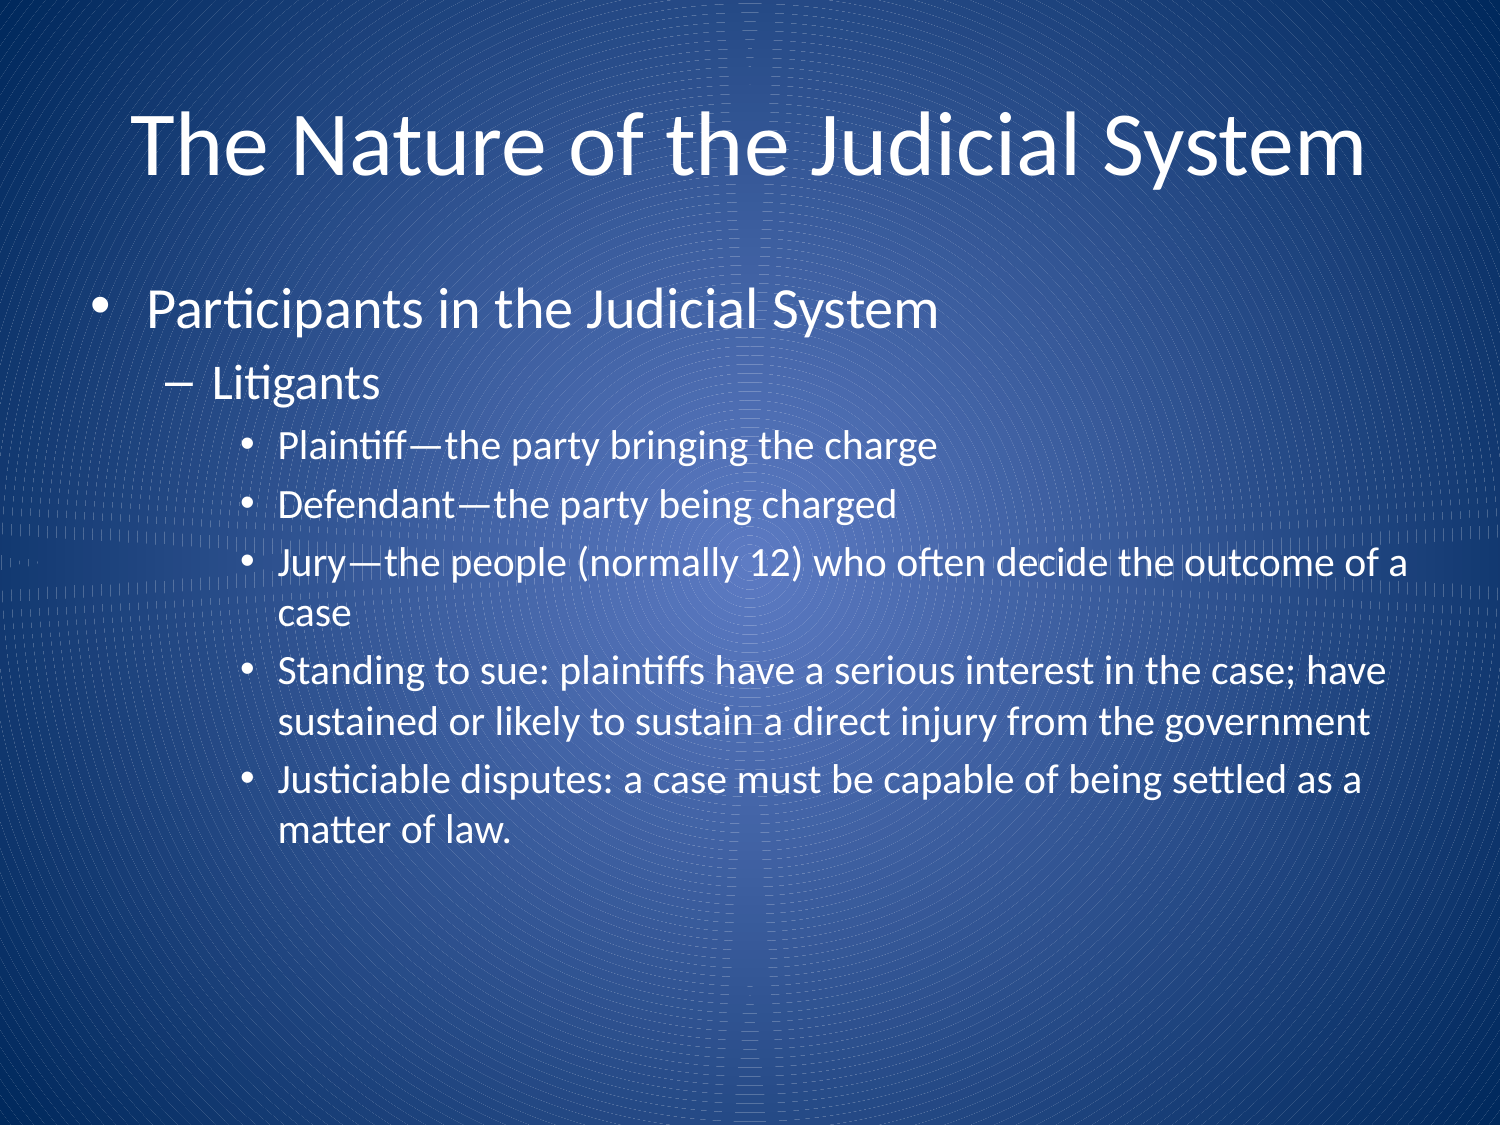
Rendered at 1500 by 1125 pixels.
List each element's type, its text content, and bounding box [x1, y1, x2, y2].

title The Nature of the Judicial System [75, 45, 1425, 233]
list Participants in the Judicial System Litigants Plaintiff—the party bringing the charge Defendant—the party being charged Jury—the people (normally 12) who often decide the outcome of a case Standing to sue: plaintiffs have a serious interest in the case; have sustained or likely to sustain a direct injury from the government Justiciable disputes: a case must be capable of being settled as a matter of law. [75, 262, 1425, 1005]
